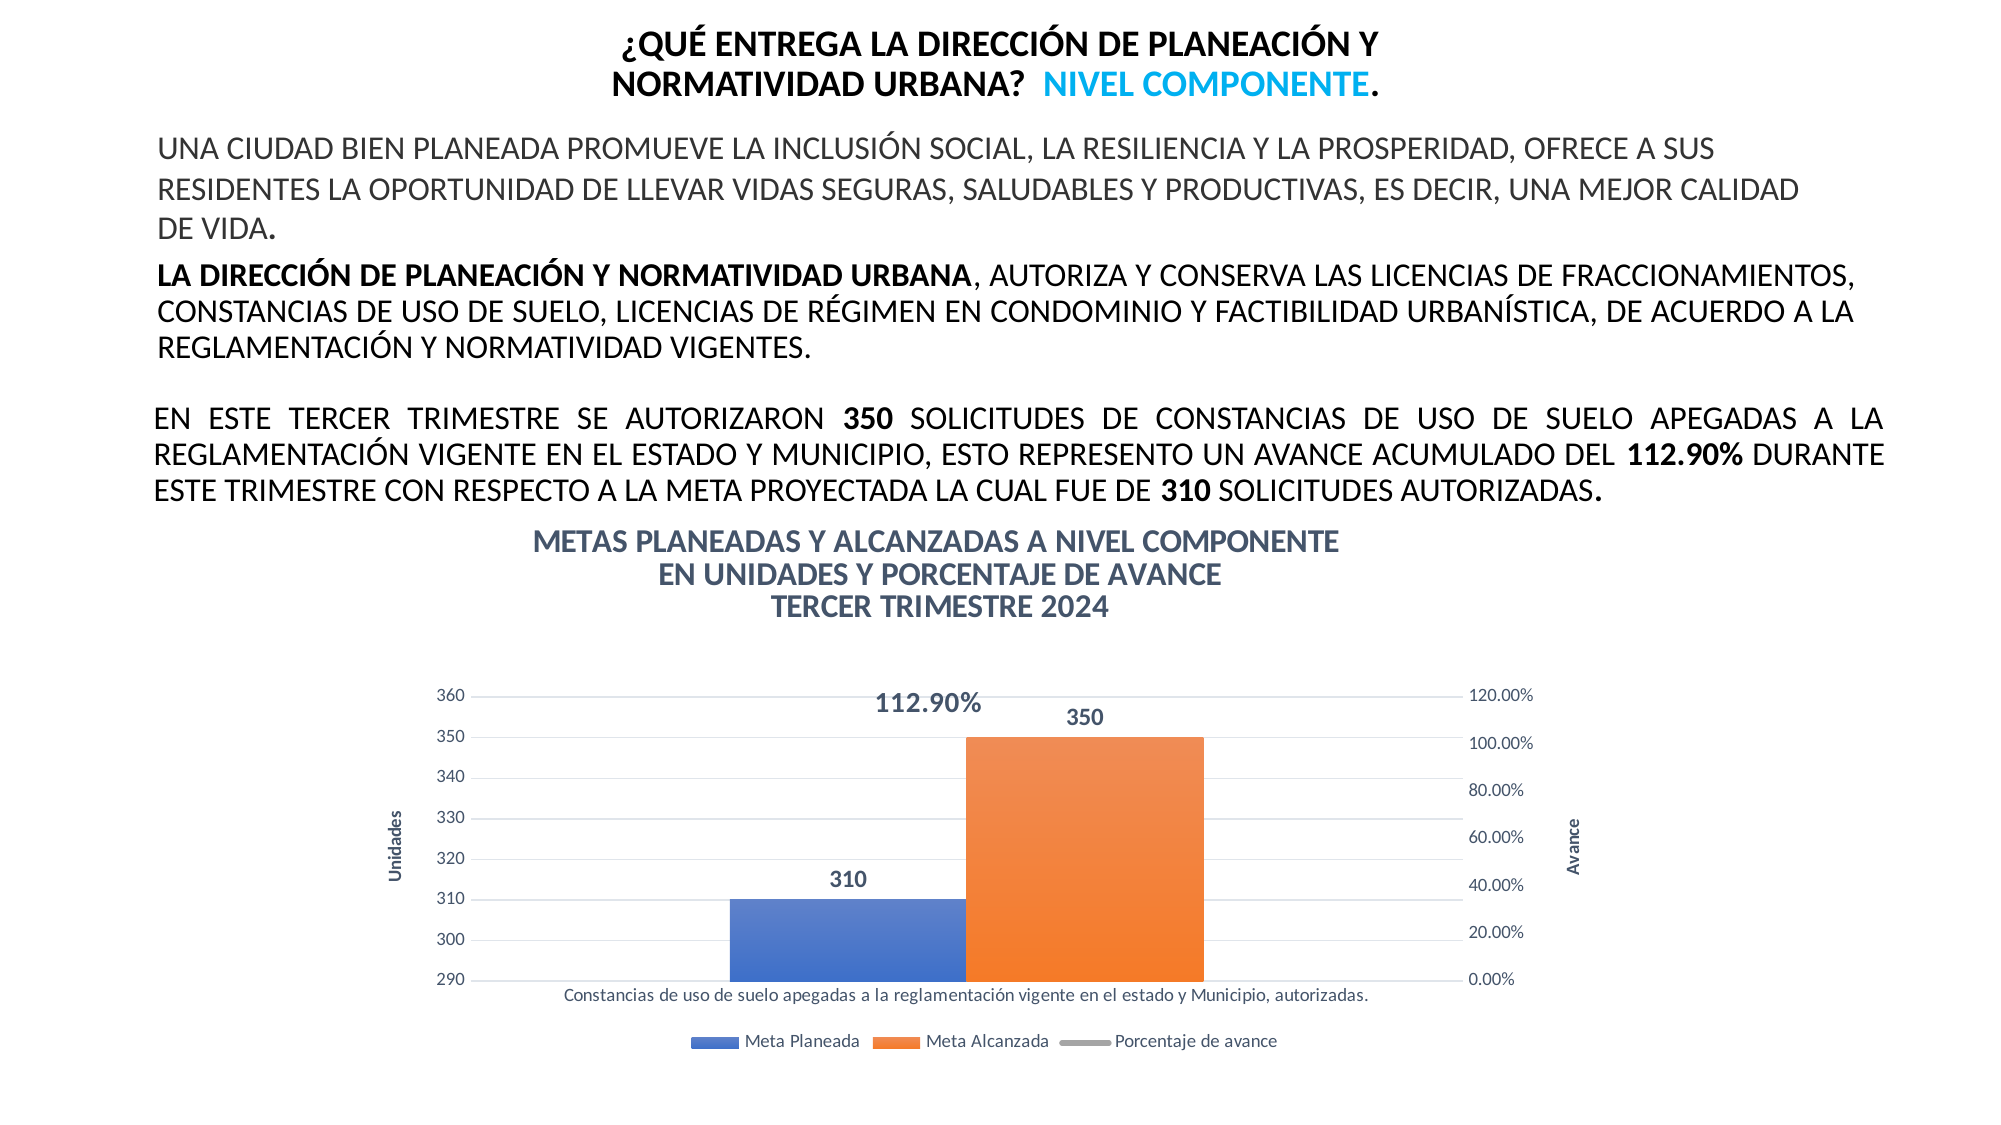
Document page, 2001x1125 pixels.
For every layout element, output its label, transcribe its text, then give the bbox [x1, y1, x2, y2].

chart [354, 506, 1615, 1059]
text_box LA DIRECCIÓN DE PLANEACIÓN Y NORMATIVIDAD URBANA, AUTORIZA Y CONSERVA LAS LICENCIAS DE FRACCIONAMIENTOS, CONSTANCIAS DE USO DE SUELO, LICENCIAS DE RÉGIMEN EN CONDOMINIO Y FACTIBILIDAD URBANÍSTICA, DE ACUERDO A LA REGLAMENTACIÓN Y NORMATIVIDAD VIGENTES. [142, 250, 1872, 374]
text_box EN ESTE TERCER TRIMESTRE SE AUTORIZARON 350 SOLICITUDES DE CONSTANCIAS DE USO DE SUELO APEGADAS A LA REGLAMENTACIÓN VIGENTE EN EL ESTADO Y MUNICIPIO, ESTO REPRESENTO UN AVANCE ACUMULADO DEL 112.90% DURANTE ESTE TRIMESTRE CON RESPECTO A LA META PROYECTADA LA CUAL FUE DE 310 SOLICITUDES AUTORIZADAS. [138, 393, 1900, 516]
text_box UNA CIUDAD BIEN PLANEADA PROMUEVE LA INCLUSIÓN SOCIAL, LA RESILIENCIA Y LA PROSPERIDAD, OFRECE A SUS RESIDENTES LA OPORTUNIDAD DE LLEVAR VIDAS SEGURAS, SALUDABLES Y PRODUCTIVAS, ES DECIR, UNA MEJOR CALIDAD DE VIDA. [142, 119, 1827, 254]
text_box ¿QUÉ ENTREGA LA DIRECCIÓN DE PLANEACIÓN Y NORMATIVIDAD URBANA? NIVEL COMPONENTE. [500, 16, 1500, 112]
